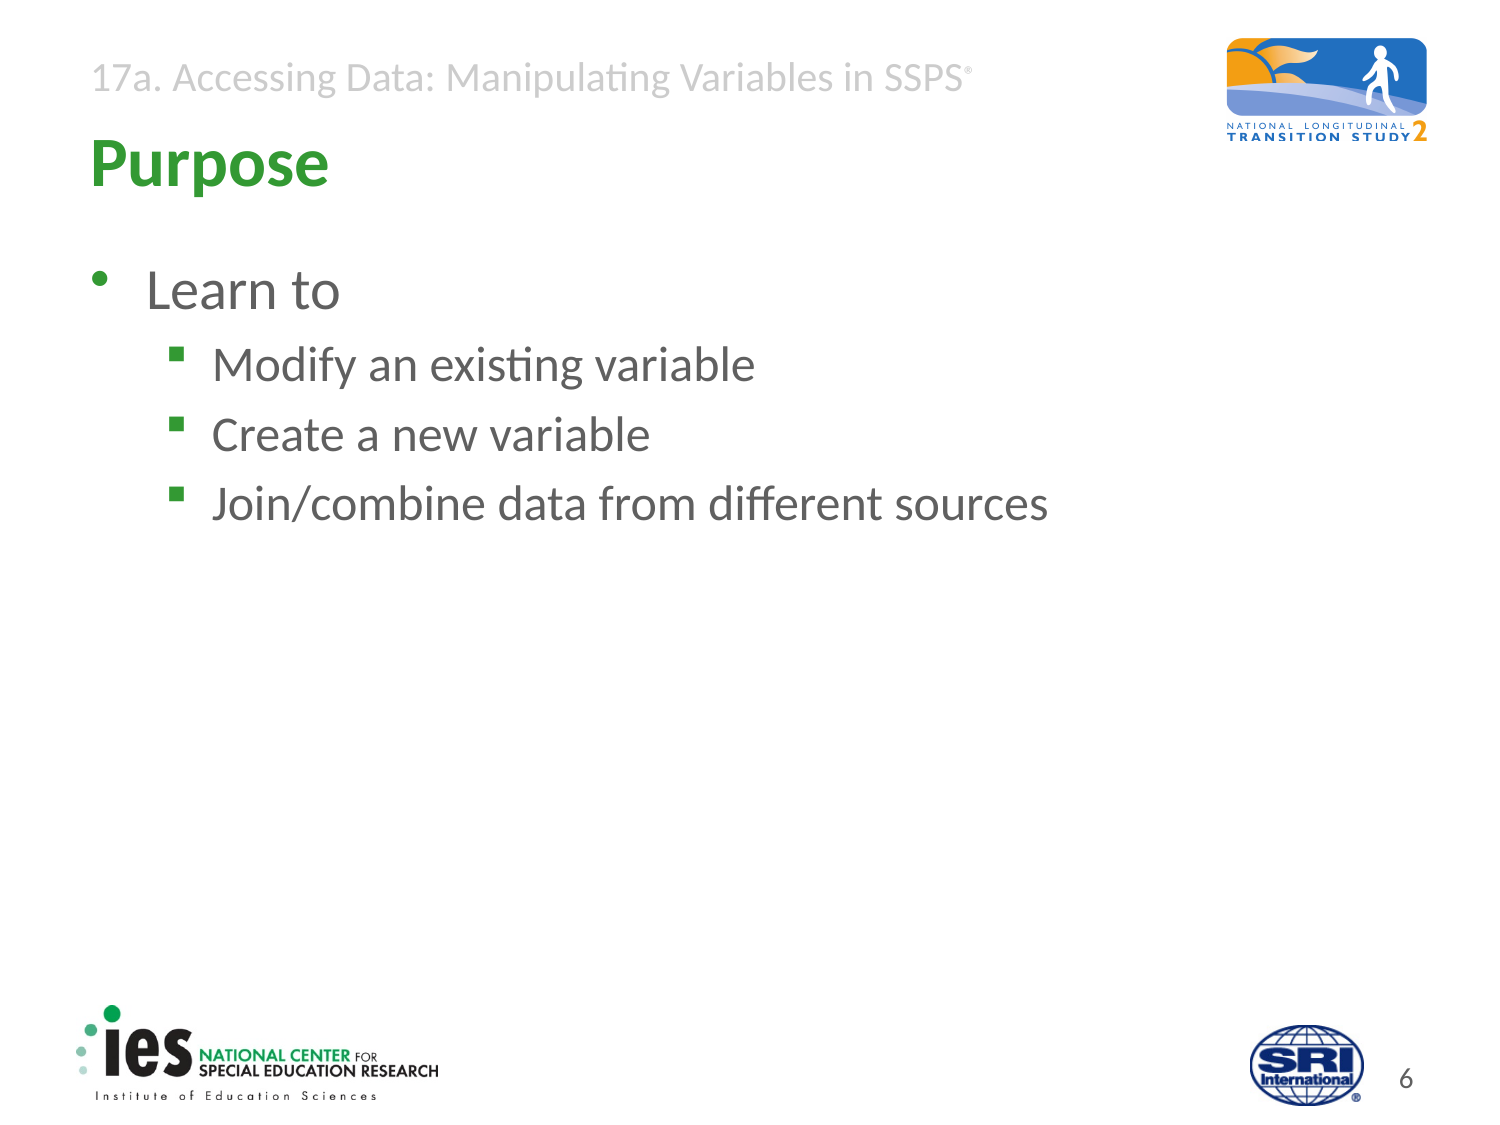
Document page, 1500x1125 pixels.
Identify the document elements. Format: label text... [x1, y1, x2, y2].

picture [76, 1005, 438, 1100]
list Learn to Modify an existing variable Create a new variable Join/combine data from different sources [74, 243, 1426, 987]
title Purpose [74, 90, 1426, 226]
slide_number 5 [1324, 1051, 1429, 1125]
picture [1250, 1025, 1364, 1106]
